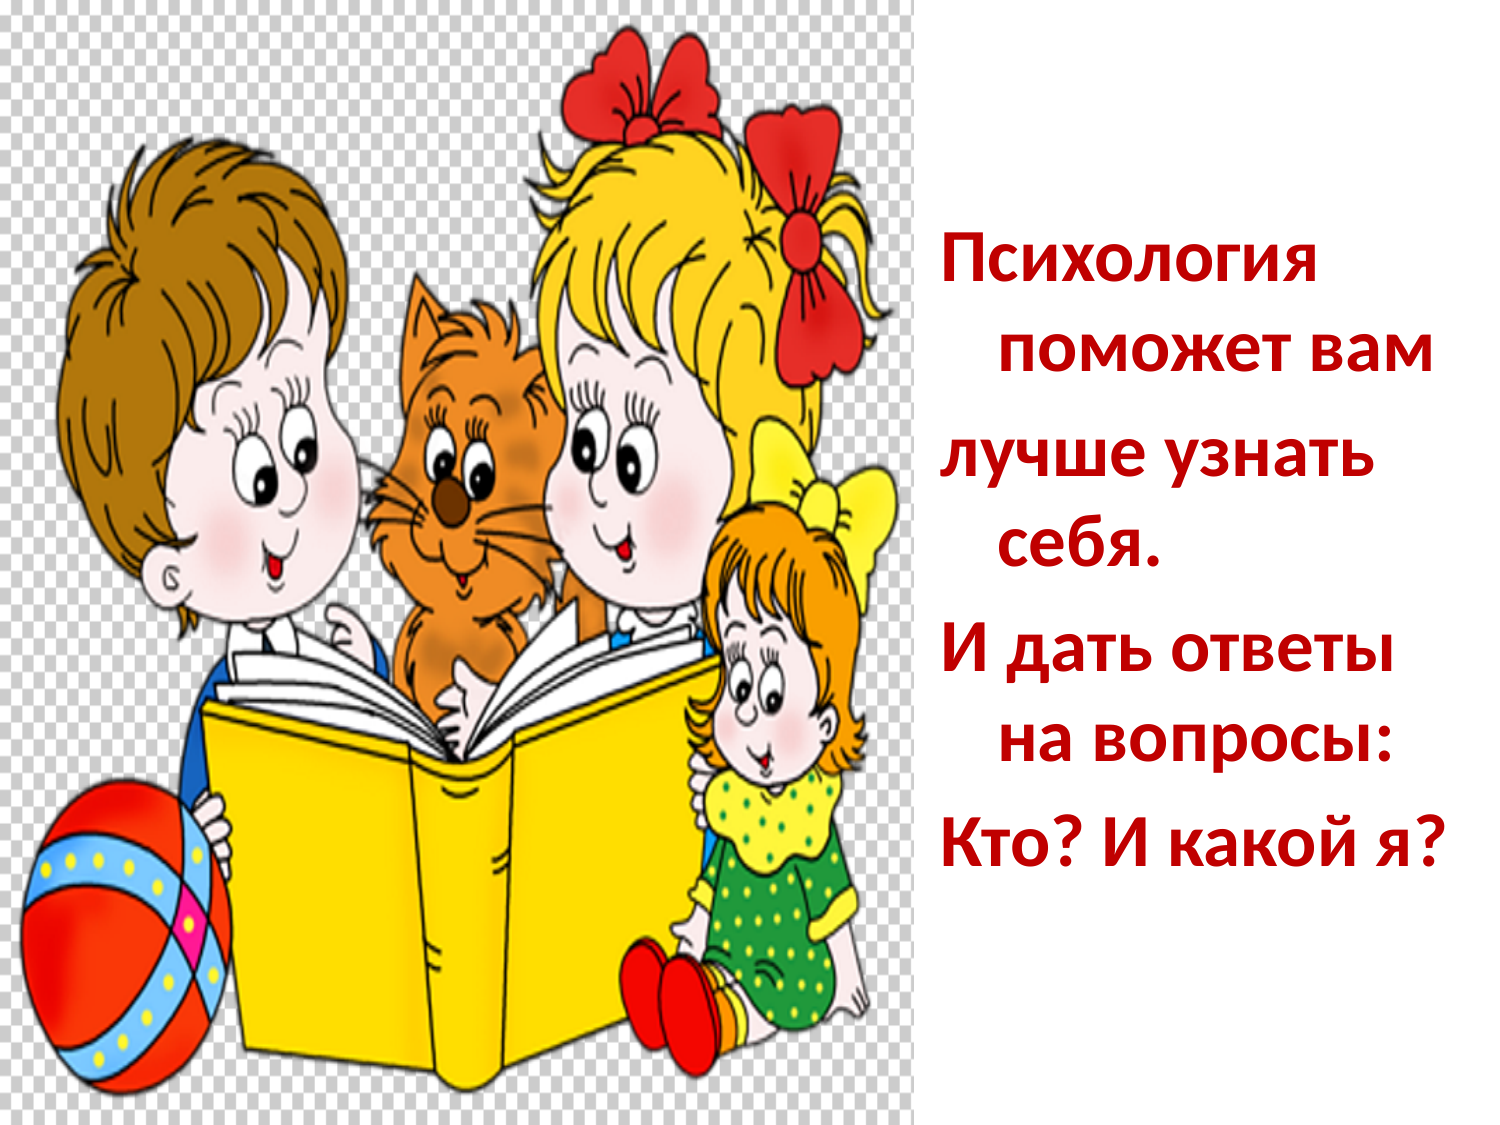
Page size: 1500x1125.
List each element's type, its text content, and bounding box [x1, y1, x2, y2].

picture [0, 0, 915, 1125]
list Психология поможет вам лучше узнать себя. И дать ответы на вопросы: Кто? И какой я? [925, 199, 1500, 1005]
